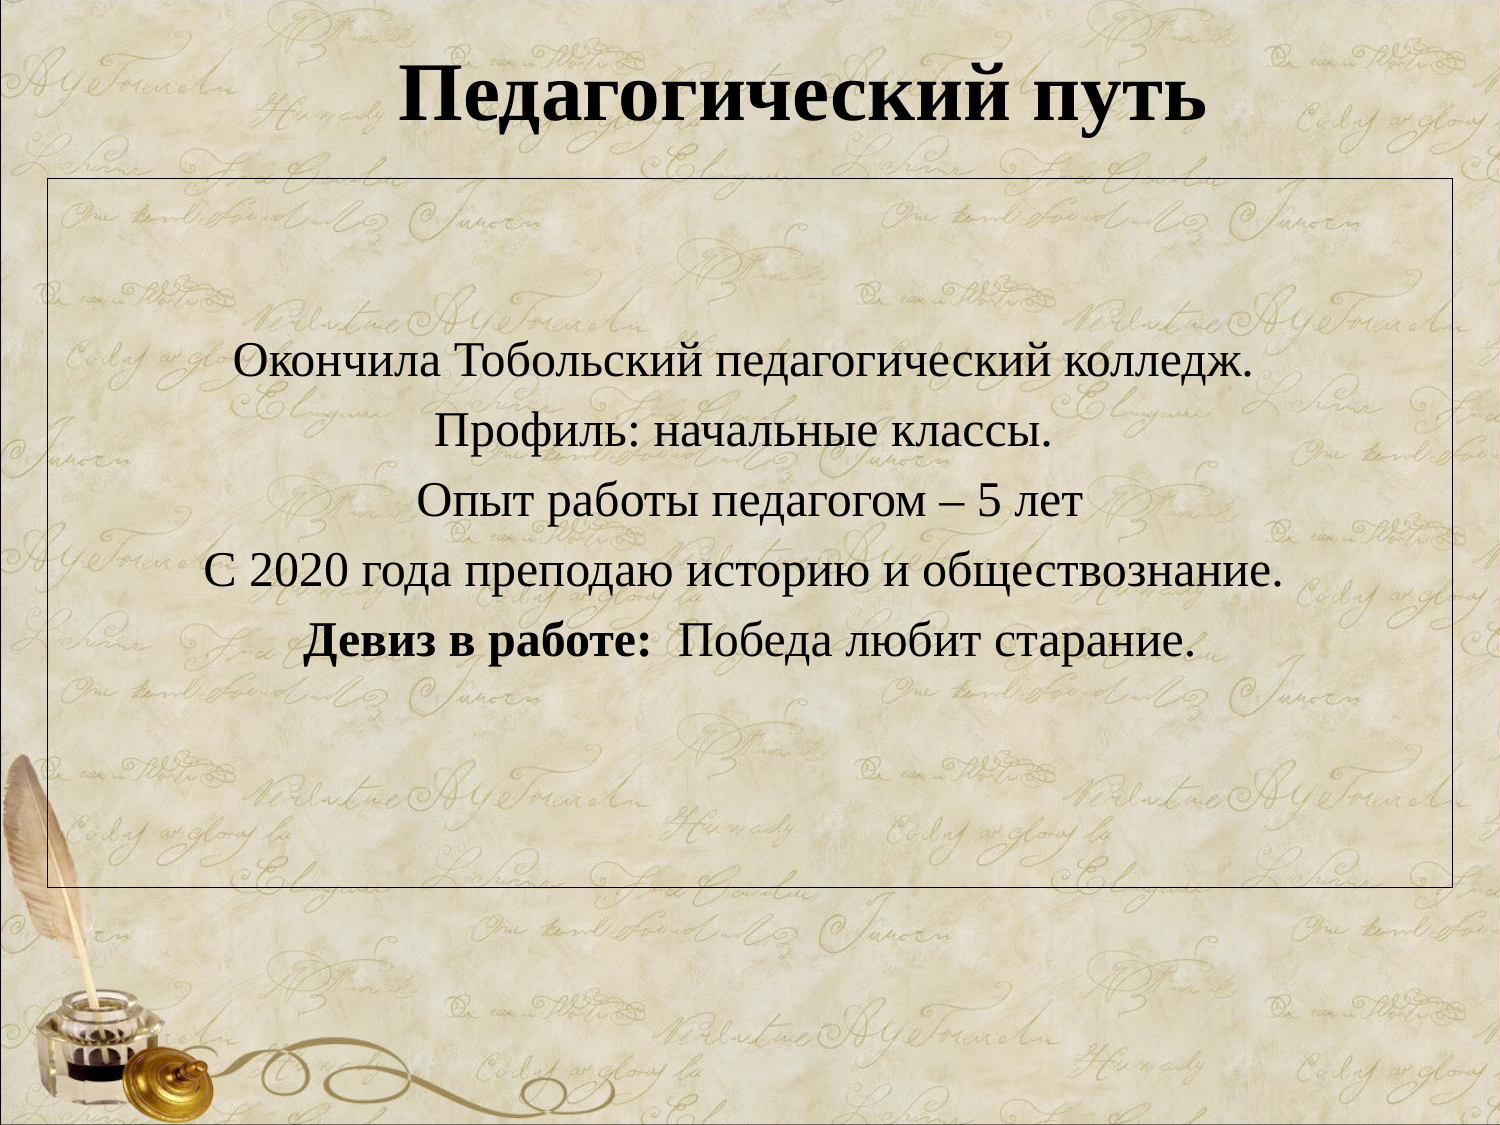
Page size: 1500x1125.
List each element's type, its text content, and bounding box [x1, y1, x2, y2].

picture [0, 0, 1500, 1125]
list Окончила Тобольский педагогический колледж. Профиль: начальные классы. Опыт работы педагогом – 5 лет С 2020 года преподаю историю и обществознание. Девиз в работе: Победа любит старание. [47, 178, 1453, 888]
title Педагогический путь [153, 36, 1453, 138]
